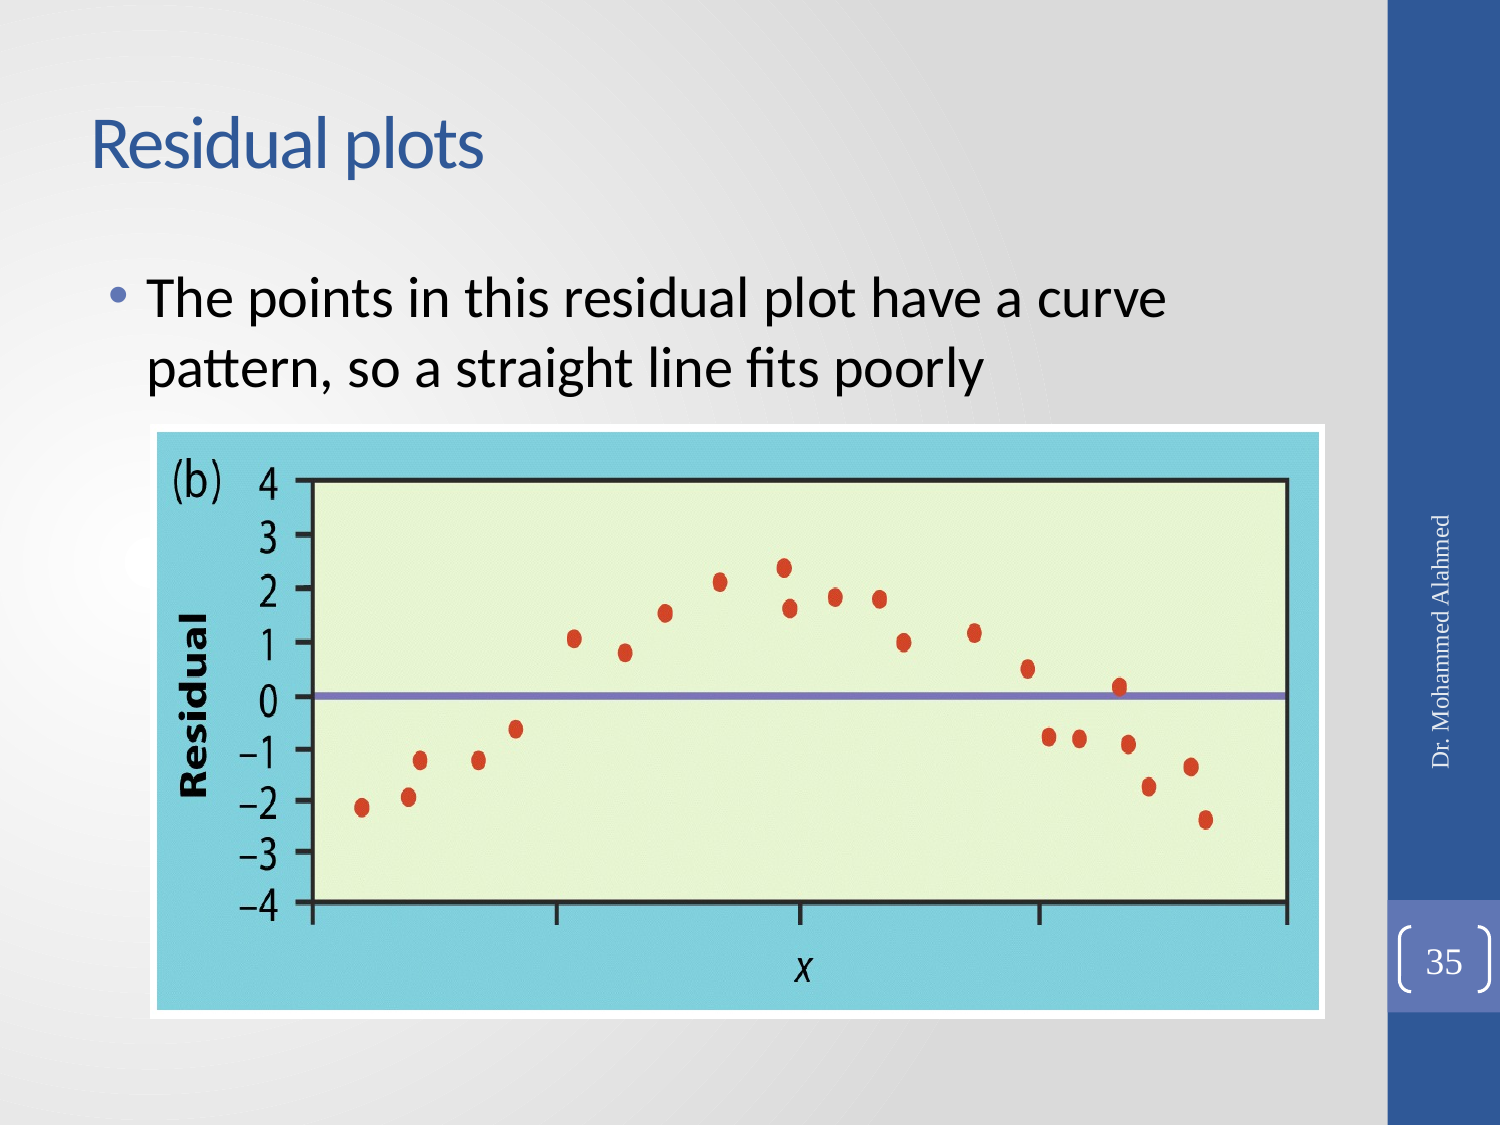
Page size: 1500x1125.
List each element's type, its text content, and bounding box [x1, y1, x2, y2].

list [149, 424, 1326, 1020]
title Residual plots [75, 45, 1325, 233]
slide_number 35 [1397, 925, 1492, 994]
list The points in this residual plot have a curve pattern, so a straight line fits poorly [75, 251, 1300, 438]
footer Dr. Mohammed Alahmed [1408, 500, 1469, 889]
